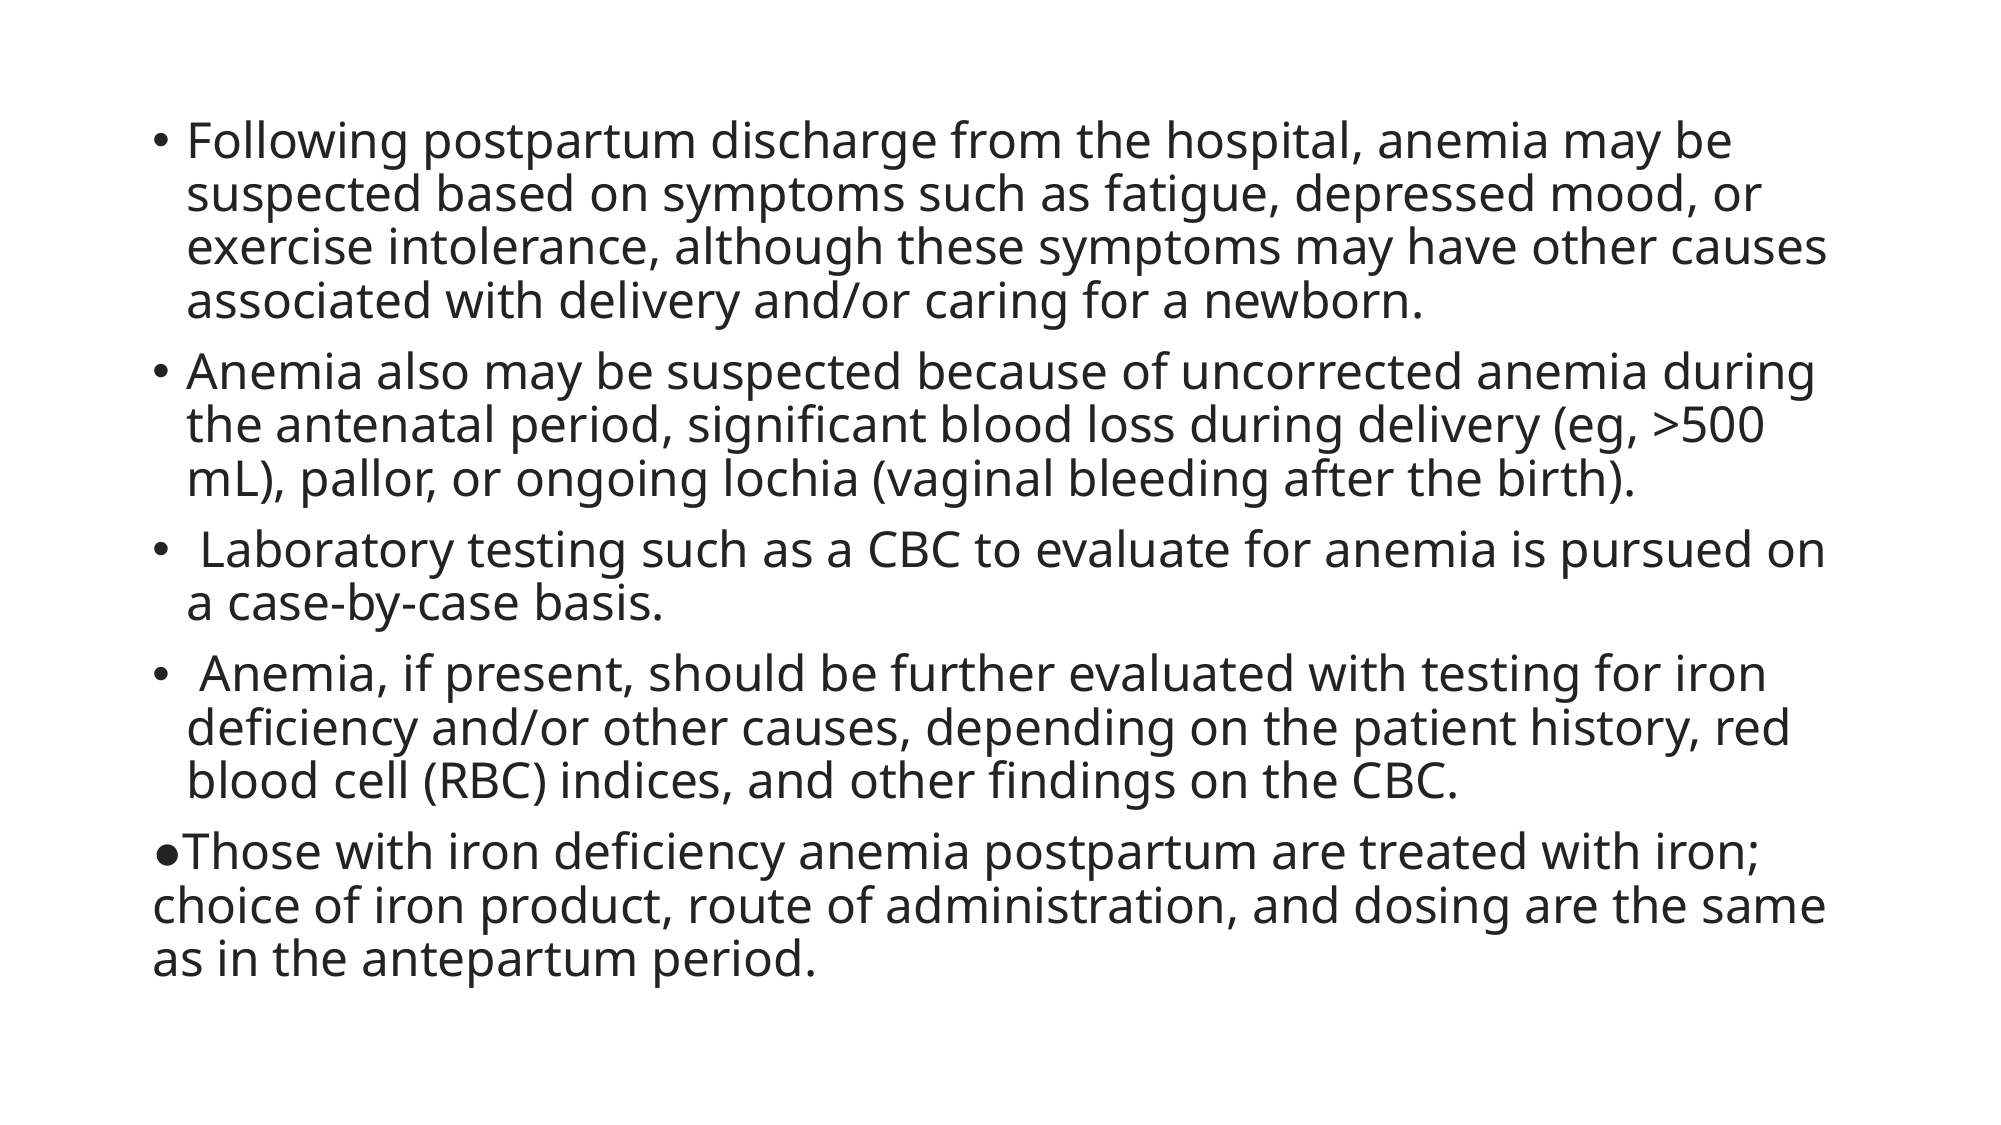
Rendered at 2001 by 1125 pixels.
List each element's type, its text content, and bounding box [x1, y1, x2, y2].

list Following postpartum discharge from the hospital, anemia may be suspected based on symptoms such as fatigue, depressed mood, or exercise intolerance, although these symptoms may have other causes associated with delivery and/or caring for a newborn. Anemia also may be suspected because of uncorrected anemia during the antenatal period, significant blood loss during delivery (eg, >500 mL), pallor, or ongoing lochia (vaginal bleeding after the birth). Laboratory testing such as a CBC to evaluate for anemia is pursued on a case-by-case basis. Anemia, if present, should be further evaluated with testing for iron deficiency and/or other causes, depending on the patient history, red blood cell (RBC) indices, and other findings on the CBC. ●Those with iron deficiency anemia postpartum are treated with iron; choice of iron product, route of administration, and dosing are the same as in the antepartum period. [137, 108, 1863, 1014]
